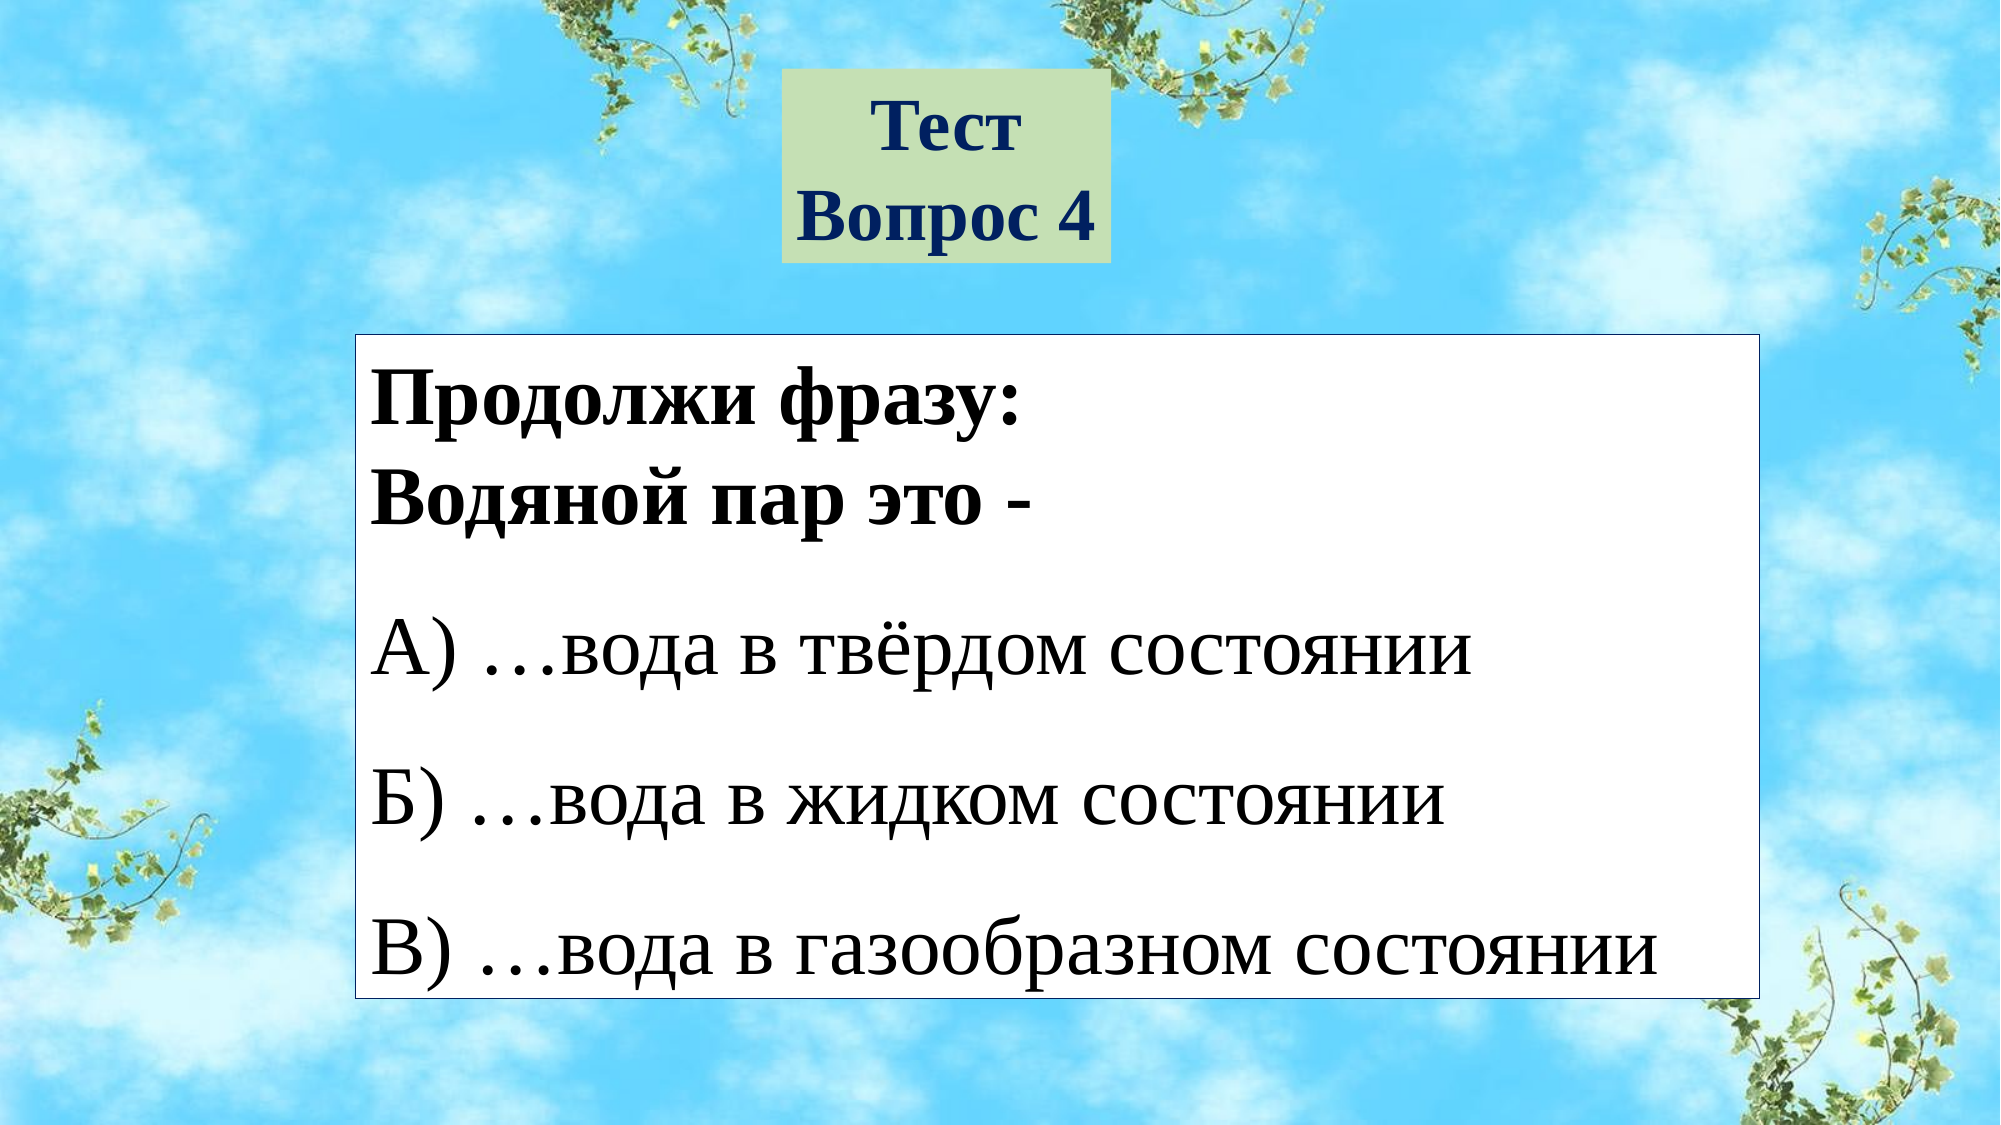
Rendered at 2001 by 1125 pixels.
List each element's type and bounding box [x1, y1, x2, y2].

list [0, 0, 2000, 1125]
